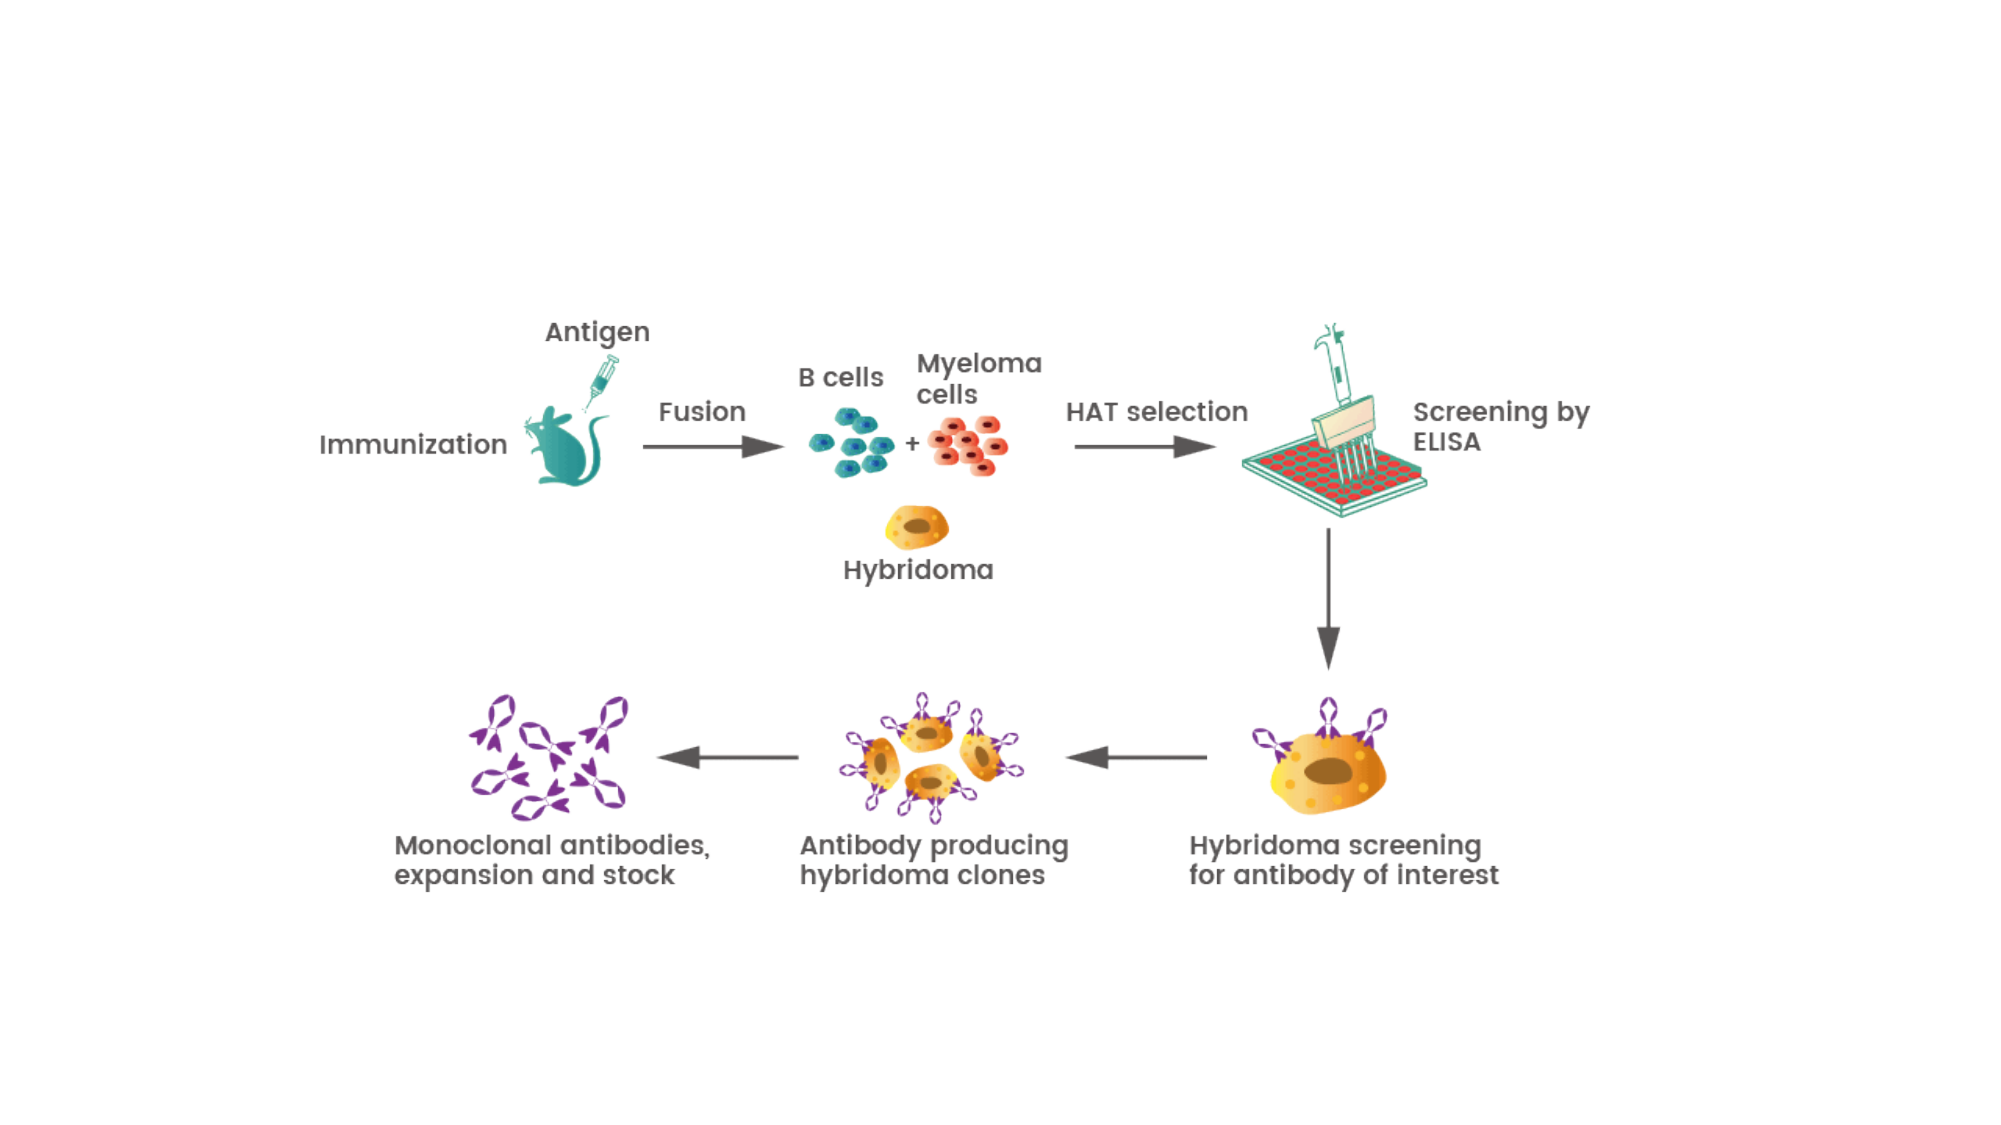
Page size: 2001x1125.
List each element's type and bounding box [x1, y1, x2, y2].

picture [285, 290, 1636, 916]
